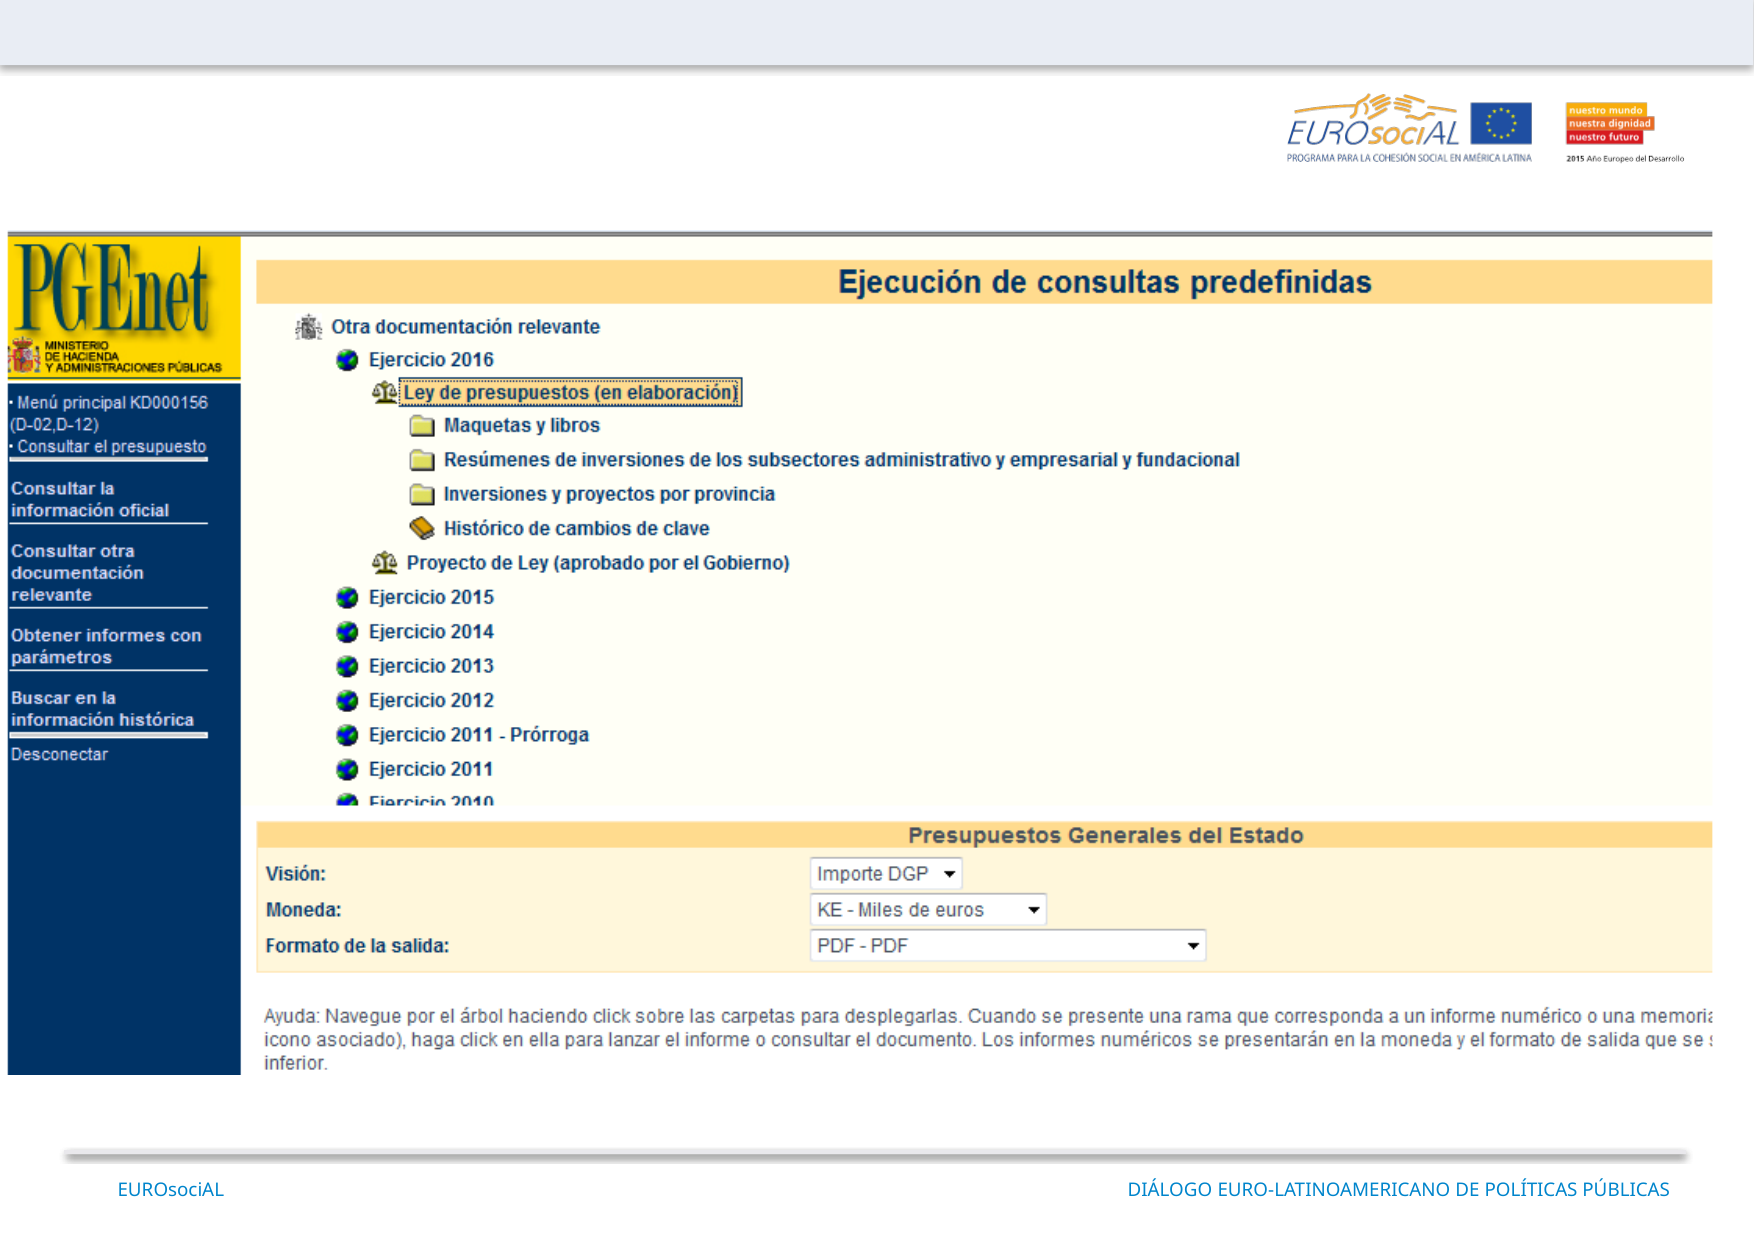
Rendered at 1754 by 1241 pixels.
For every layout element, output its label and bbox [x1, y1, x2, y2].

picture [5, 230, 1713, 1076]
picture [1278, 88, 1692, 173]
